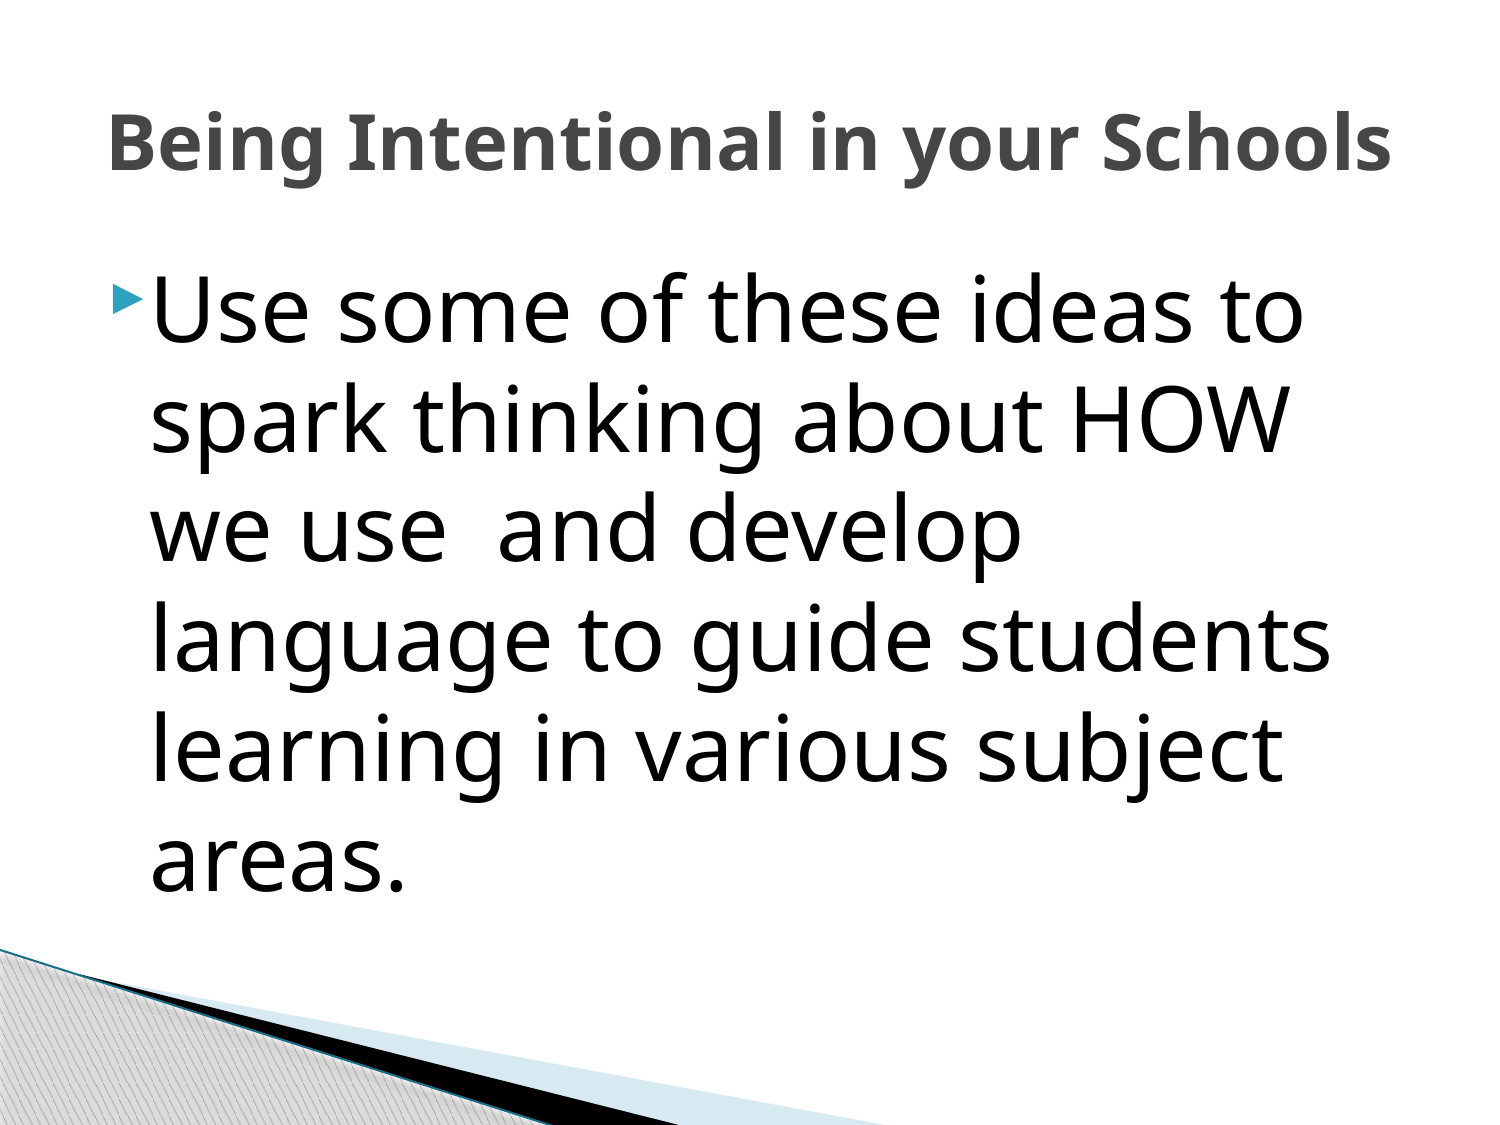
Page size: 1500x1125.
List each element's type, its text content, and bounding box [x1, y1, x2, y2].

title Being Intentional in your Schools [75, 45, 1425, 233]
list Use some of these ideas to spark thinking about HOW we use and develop language to guide students learning in various subject areas. [75, 243, 1425, 986]
